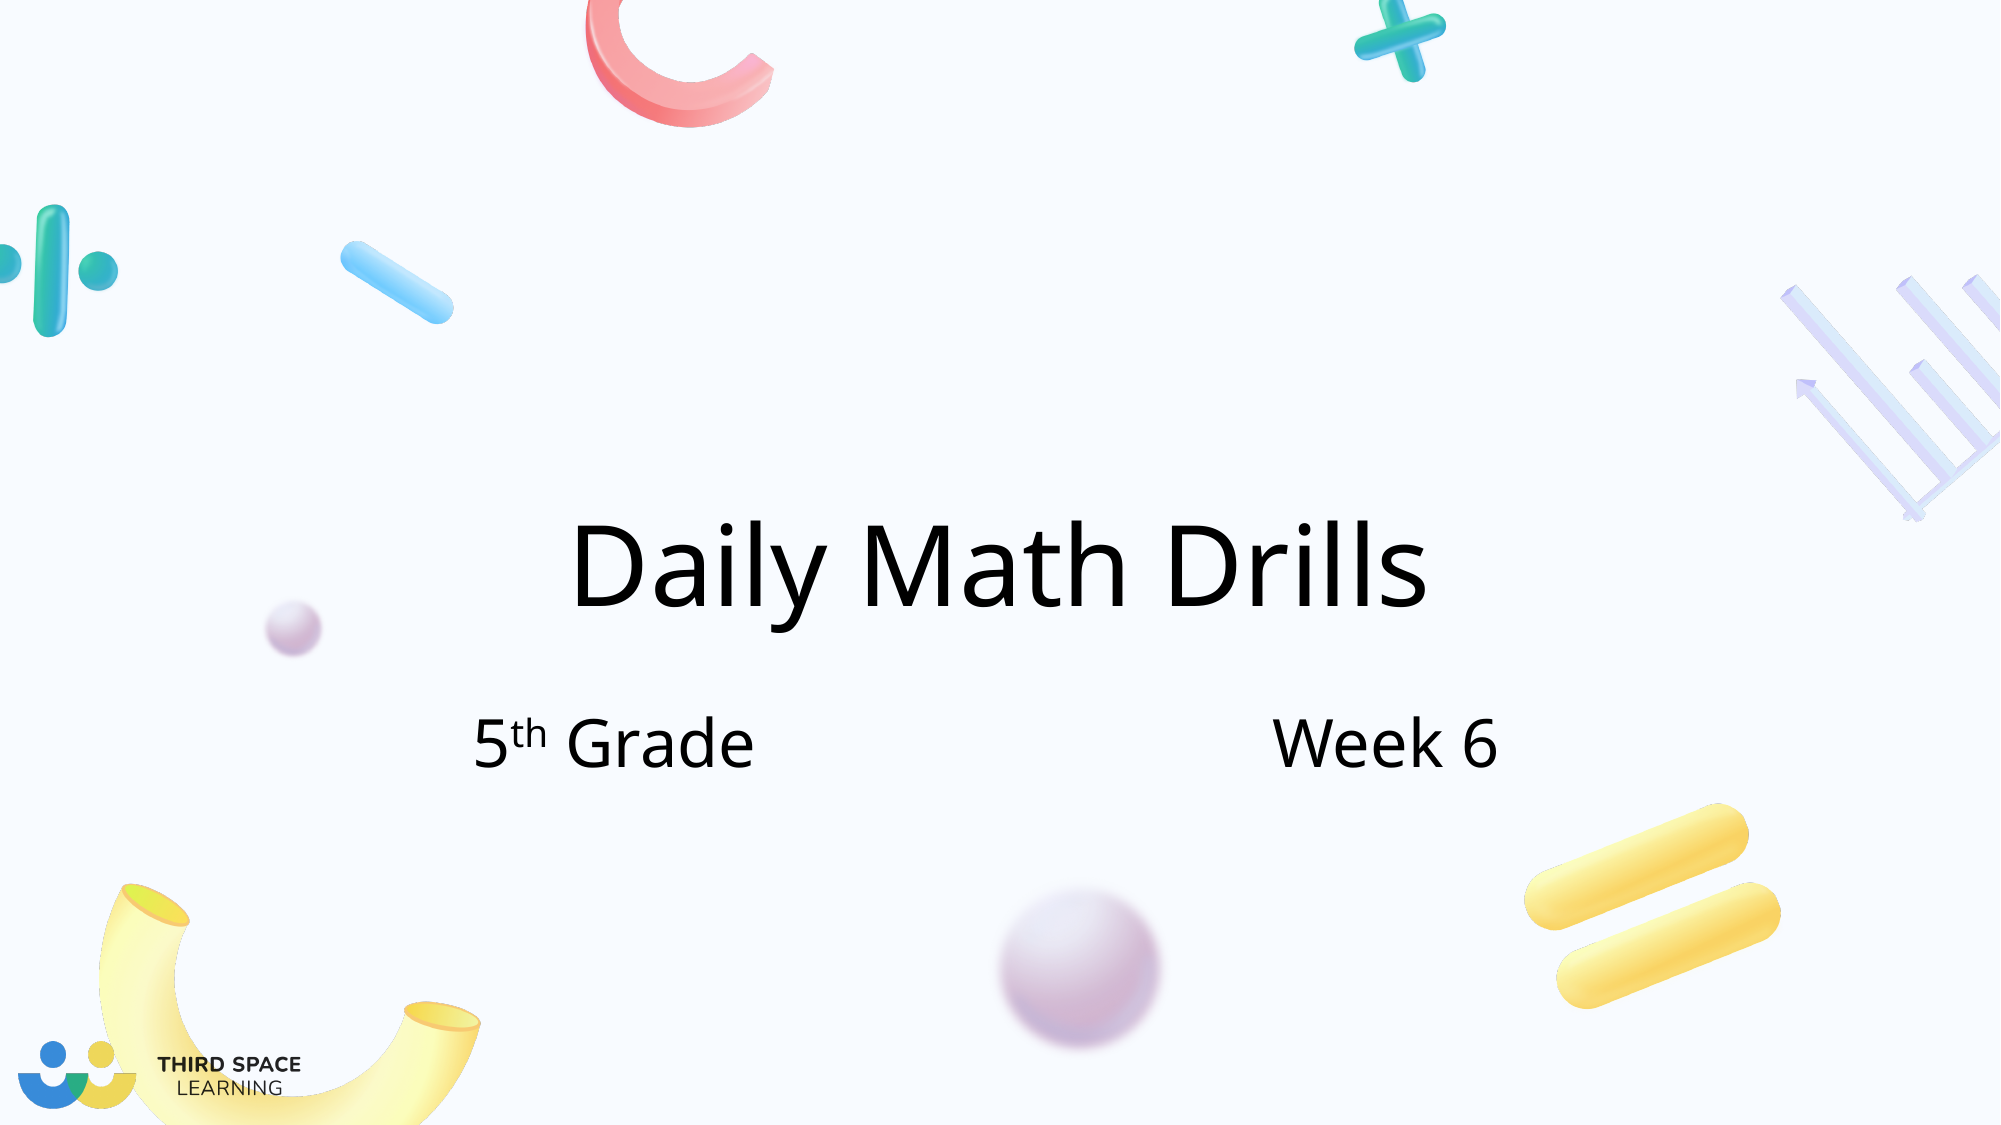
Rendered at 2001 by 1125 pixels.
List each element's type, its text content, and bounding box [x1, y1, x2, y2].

picture [0, 0, 2000, 1125]
list 5th Grade [308, 703, 920, 821]
list Week 6 [1080, 703, 1692, 821]
